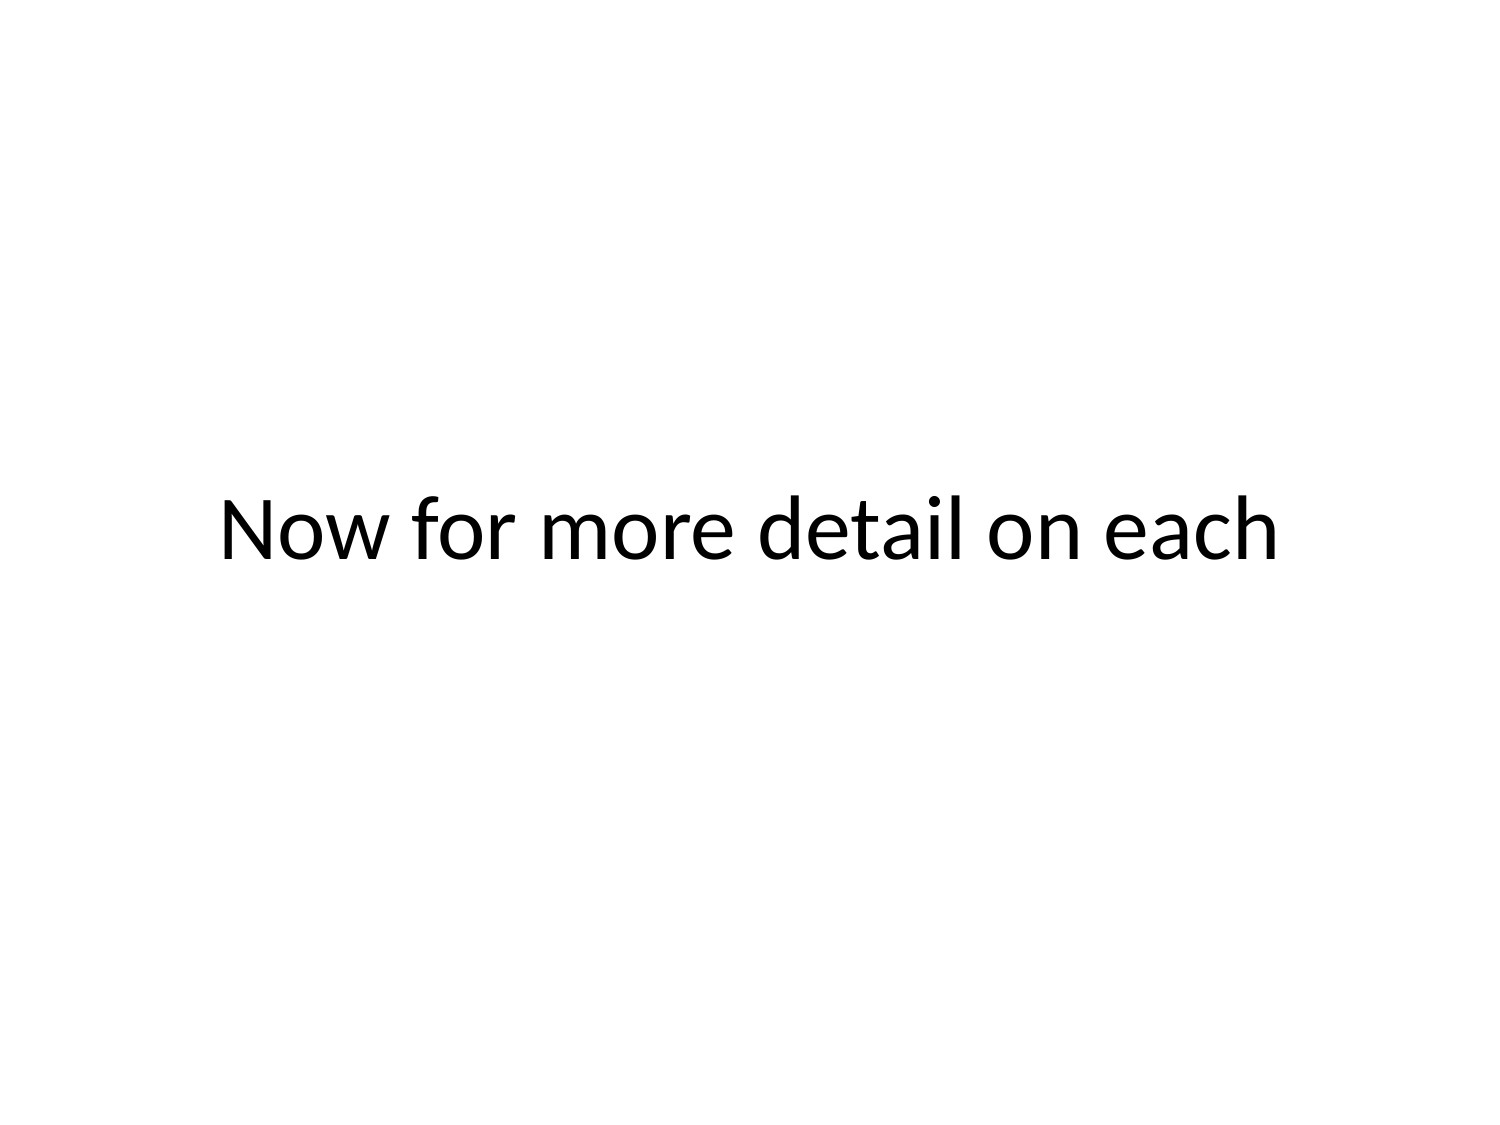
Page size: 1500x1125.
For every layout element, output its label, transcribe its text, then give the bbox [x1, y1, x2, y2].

title Now for more detail on each [74, 44, 1426, 1001]
